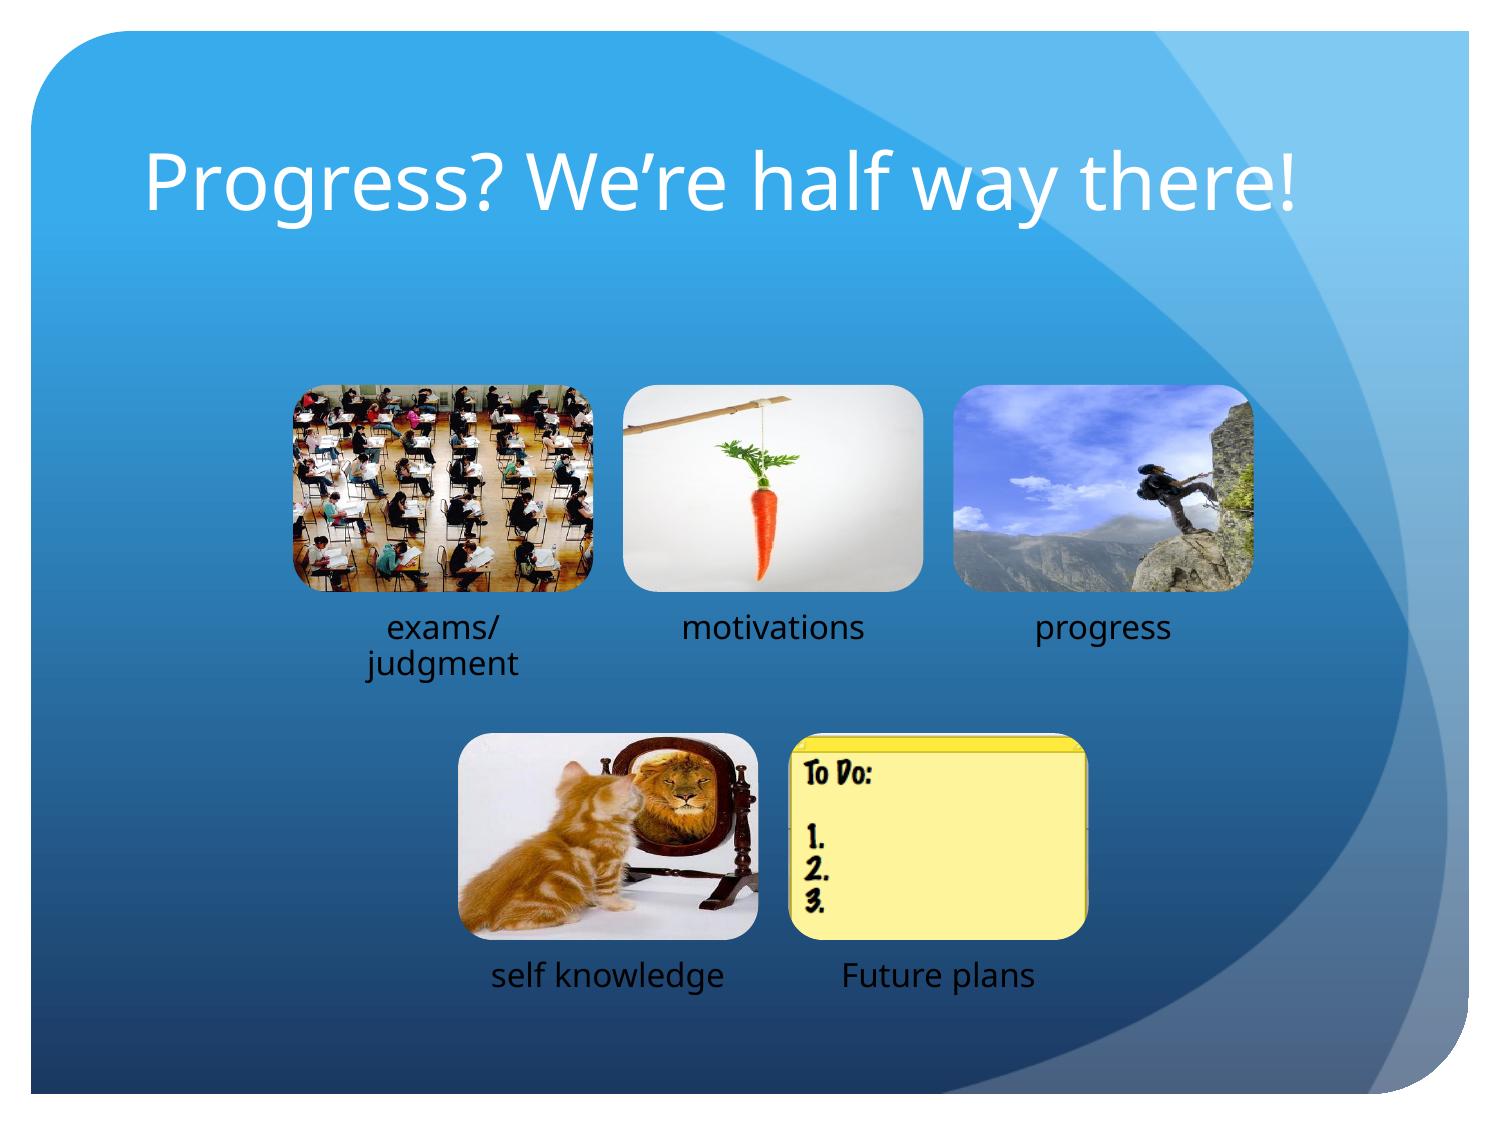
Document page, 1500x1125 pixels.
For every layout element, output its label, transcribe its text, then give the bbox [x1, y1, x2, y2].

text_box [273, 384, 1274, 1052]
picture [24, 30, 1473, 1094]
title Progress? We’re half way there! [127, 62, 1372, 234]
